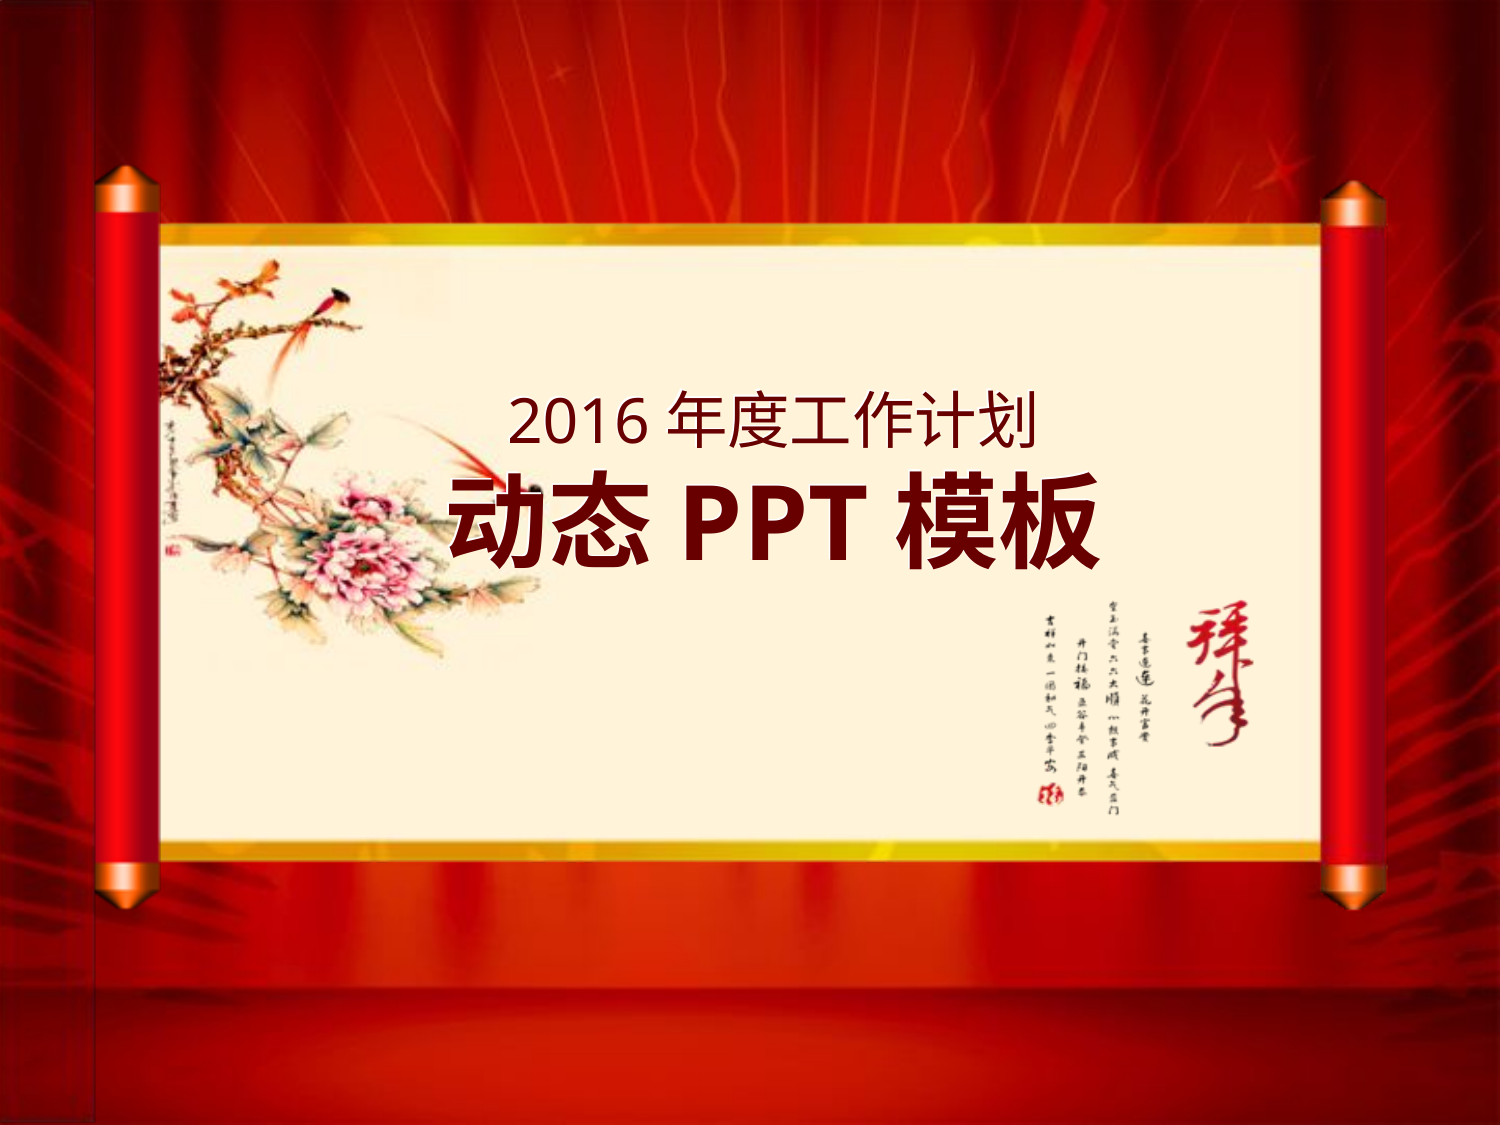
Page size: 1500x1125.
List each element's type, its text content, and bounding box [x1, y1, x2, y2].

picture [0, 0, 1500, 1125]
text_box 2016年度工作计划 动态PPT模板 [289, 373, 1258, 589]
